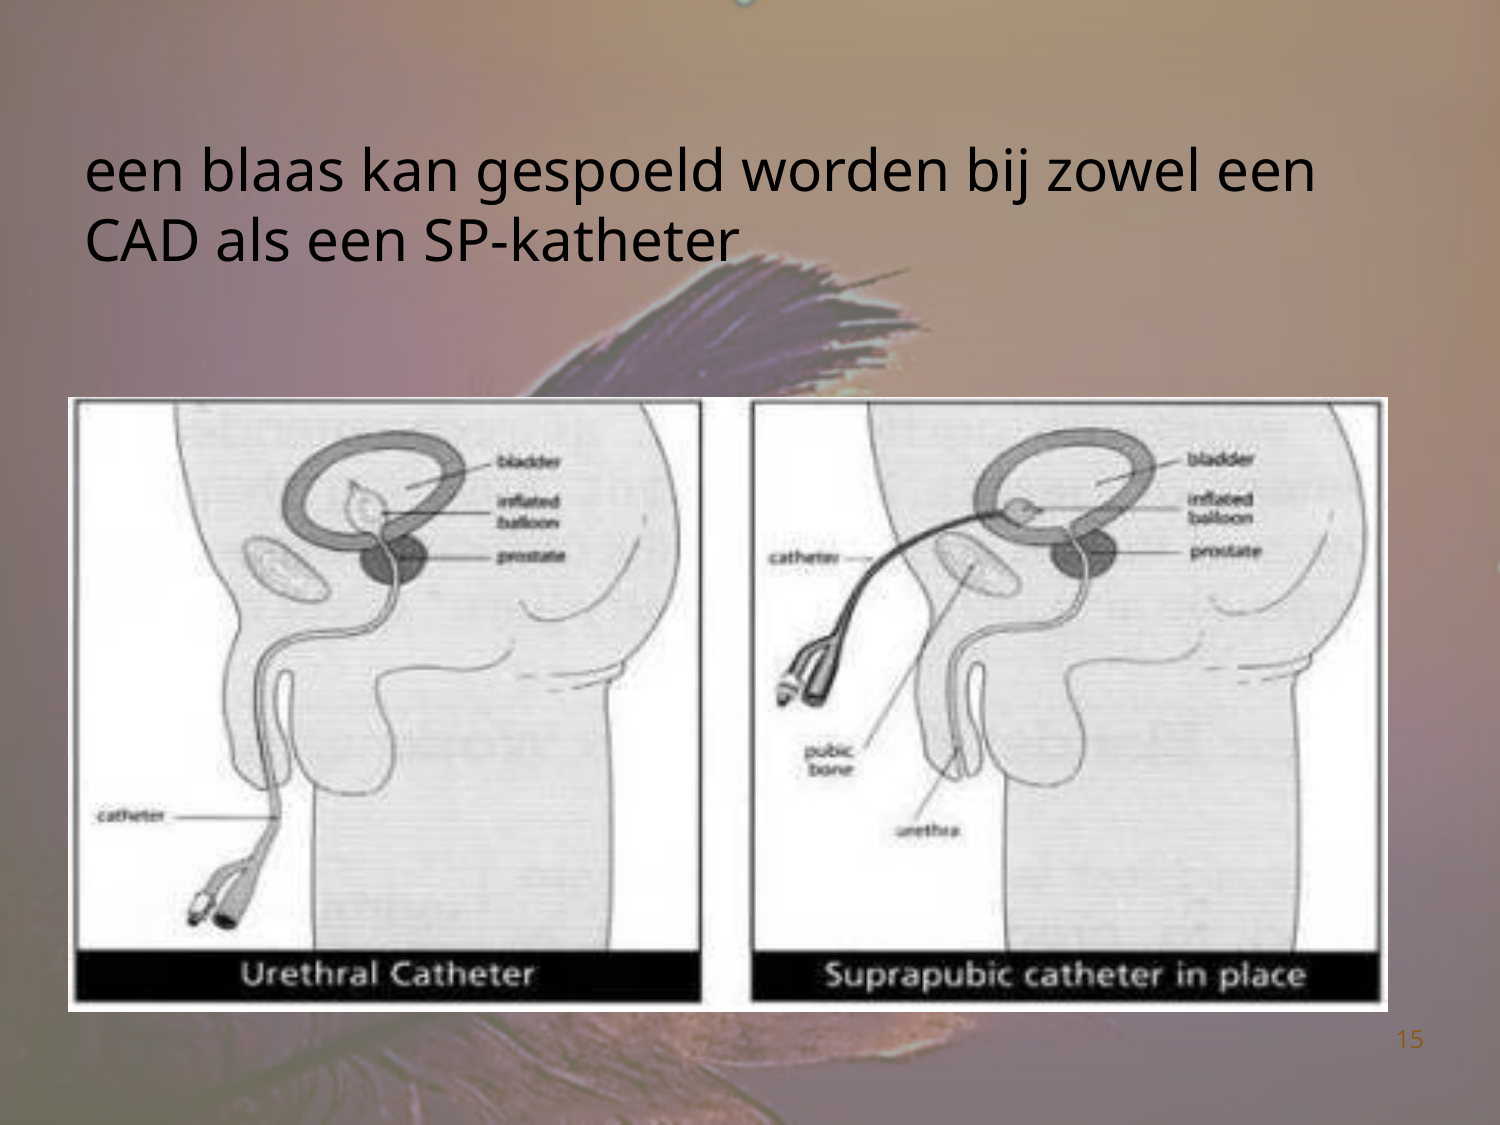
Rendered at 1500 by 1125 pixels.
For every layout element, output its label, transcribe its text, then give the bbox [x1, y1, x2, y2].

slide_number 15 [1089, 1010, 1440, 1071]
text_box een blaas kan gespoeld worden bij zowel een CAD als een SP-katheter [69, 125, 1464, 281]
picture [68, 396, 1388, 1012]
